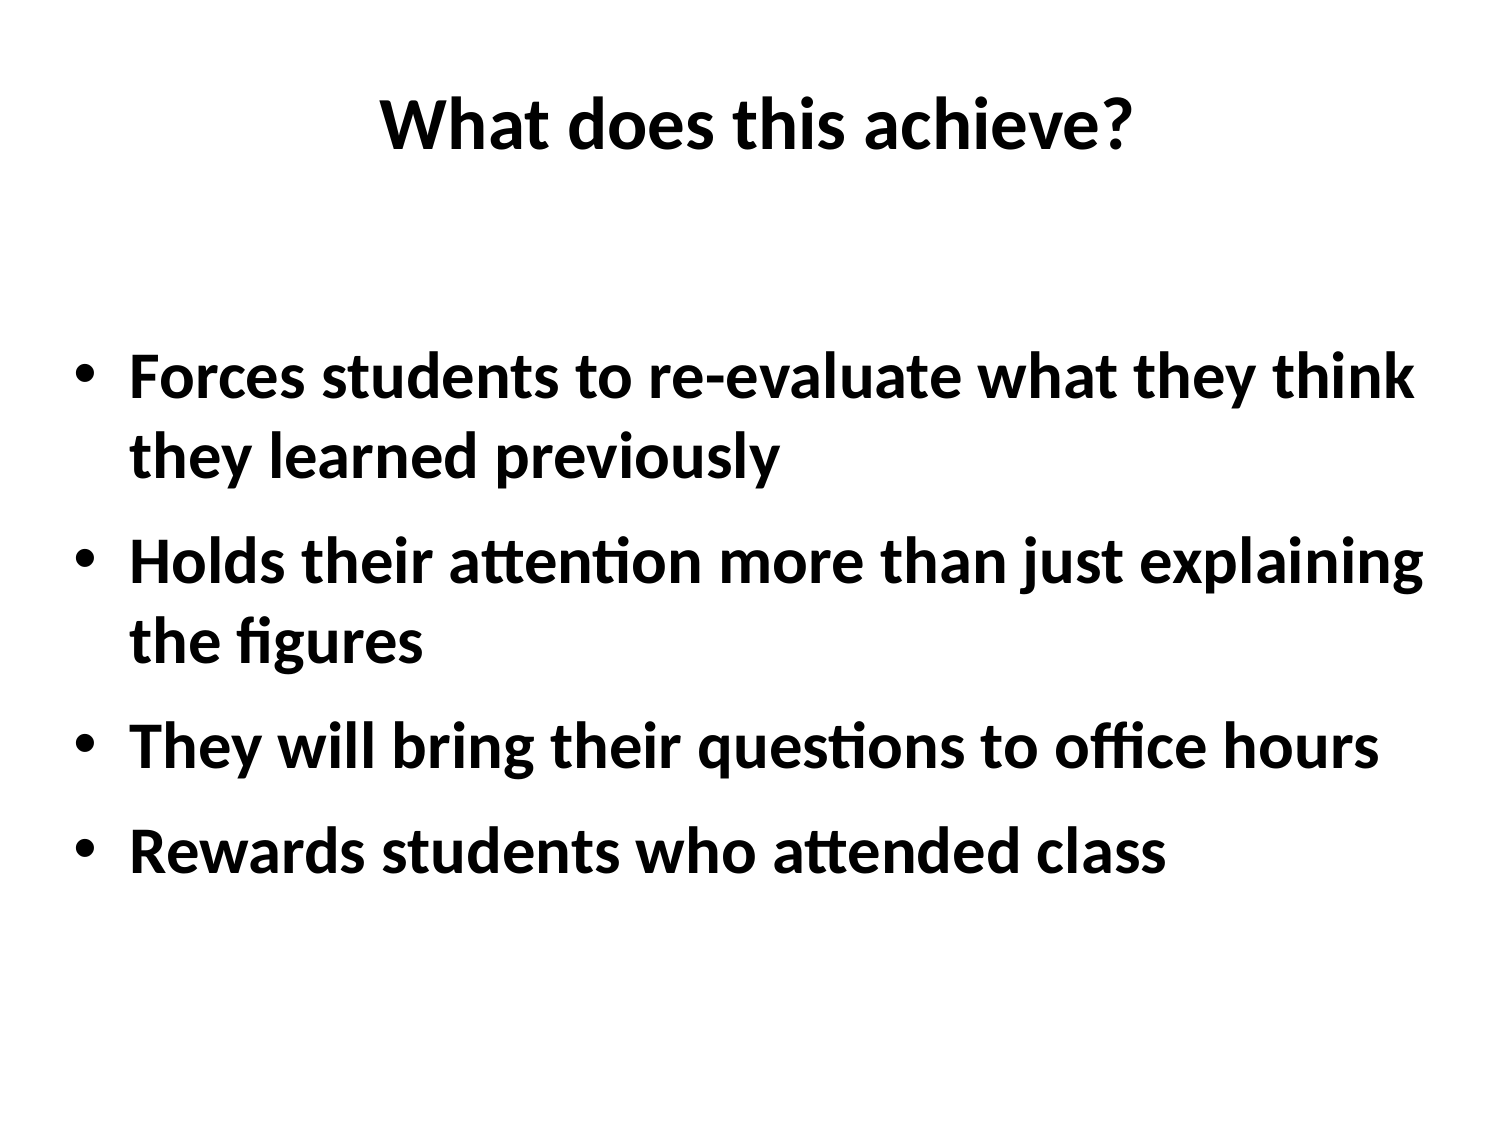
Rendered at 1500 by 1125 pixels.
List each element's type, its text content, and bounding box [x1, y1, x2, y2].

text_box Forces students to re-evaluate what they think they learned previously Holds their attention more than just explaining the figures They will bring their questions to office hours Rewards students who attended class [58, 324, 1458, 895]
text_box What does this achieve? [58, 67, 1458, 173]
